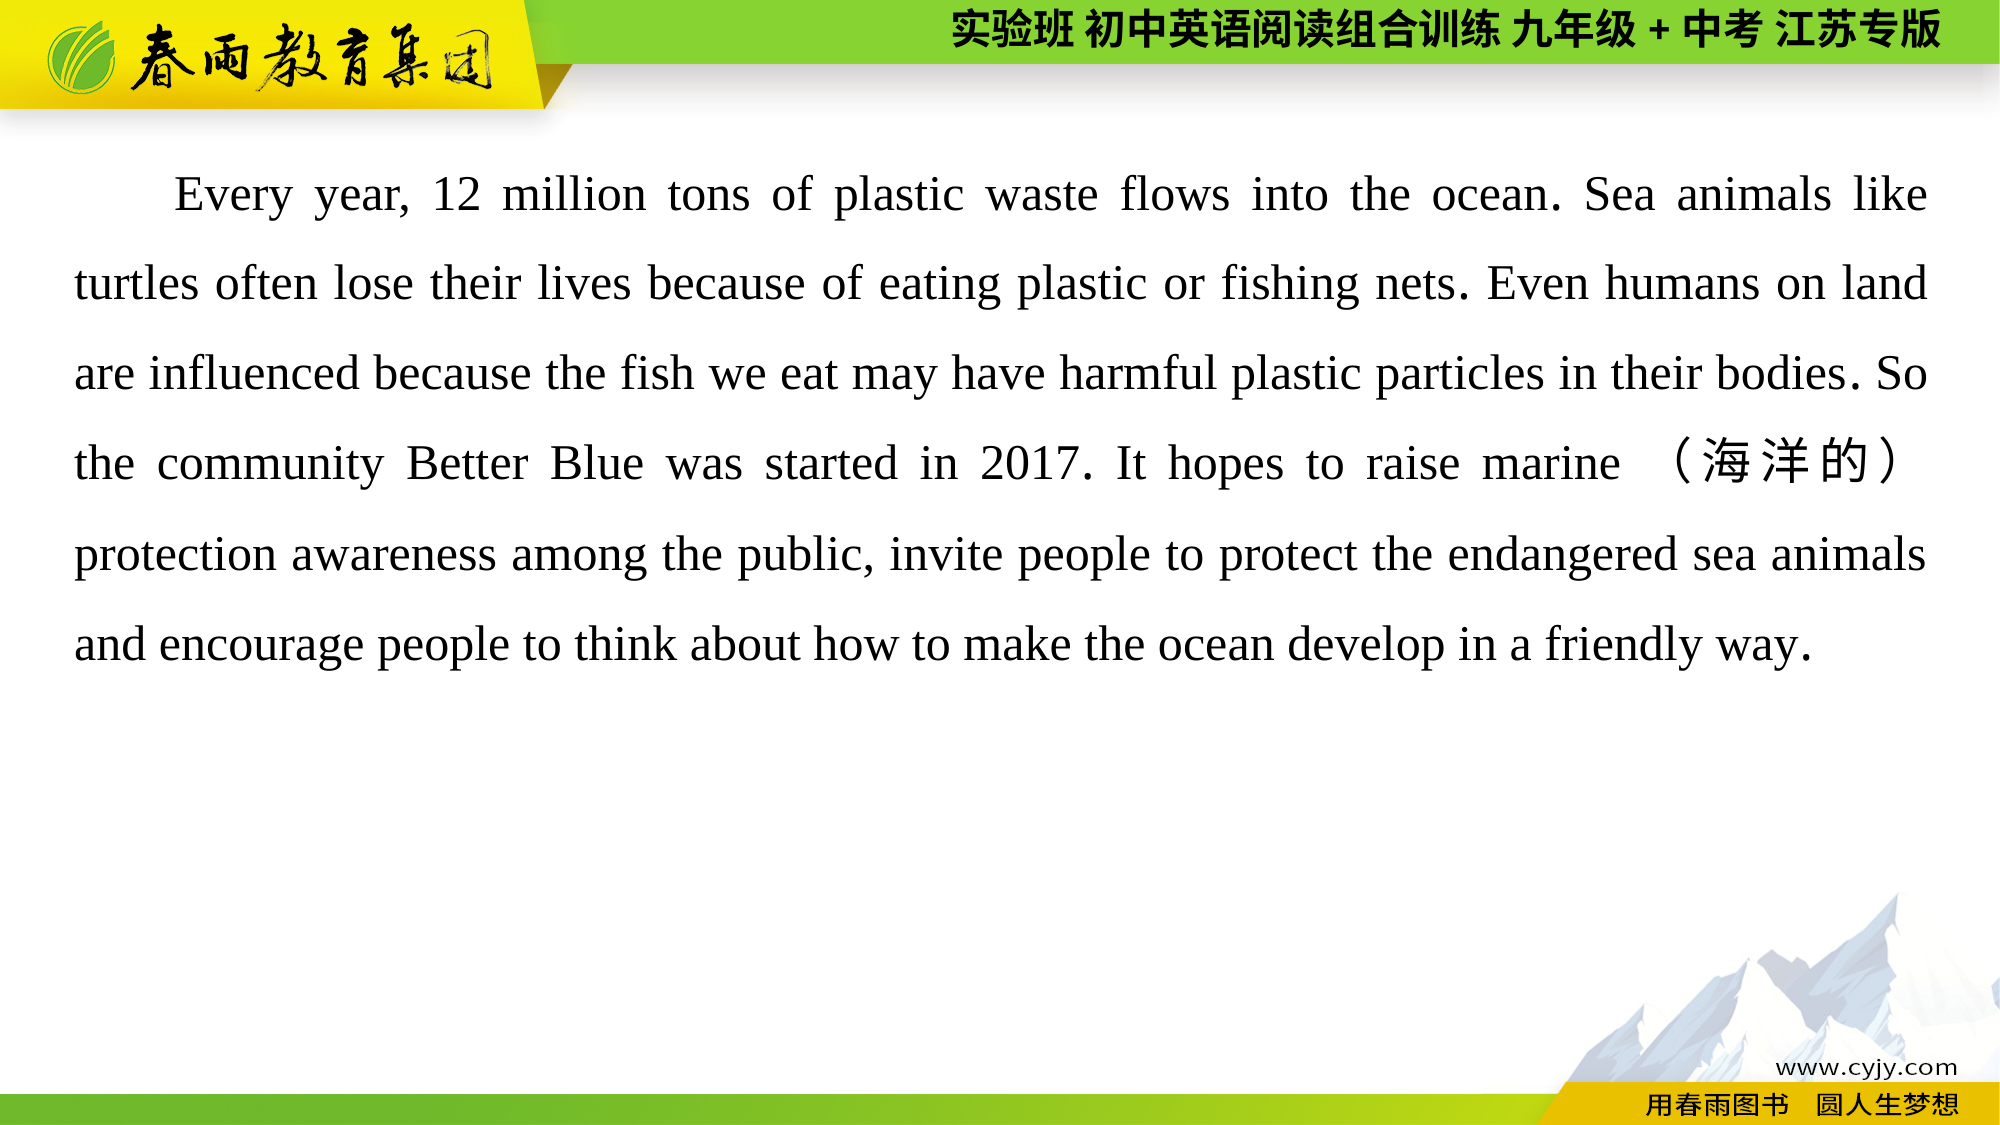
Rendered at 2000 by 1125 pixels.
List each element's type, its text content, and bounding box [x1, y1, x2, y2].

picture [0, 0, 2000, 1125]
list Every year, 12 million tons of plastic waste flows into the ocean. Sea animals like turtles often lose their lives because of eating plastic or fishing nets. Even humans on land are influenced because the fish we eat may have harmful plastic particles in their bodies. So the community Better Blue was started in 2017. It hopes to raise marine（海洋的） protection awareness among the public, invite people to protect the endangered sea animals and encourage people to think about how to make the ocean develop in a friendly way. [59, 122, 1944, 672]
